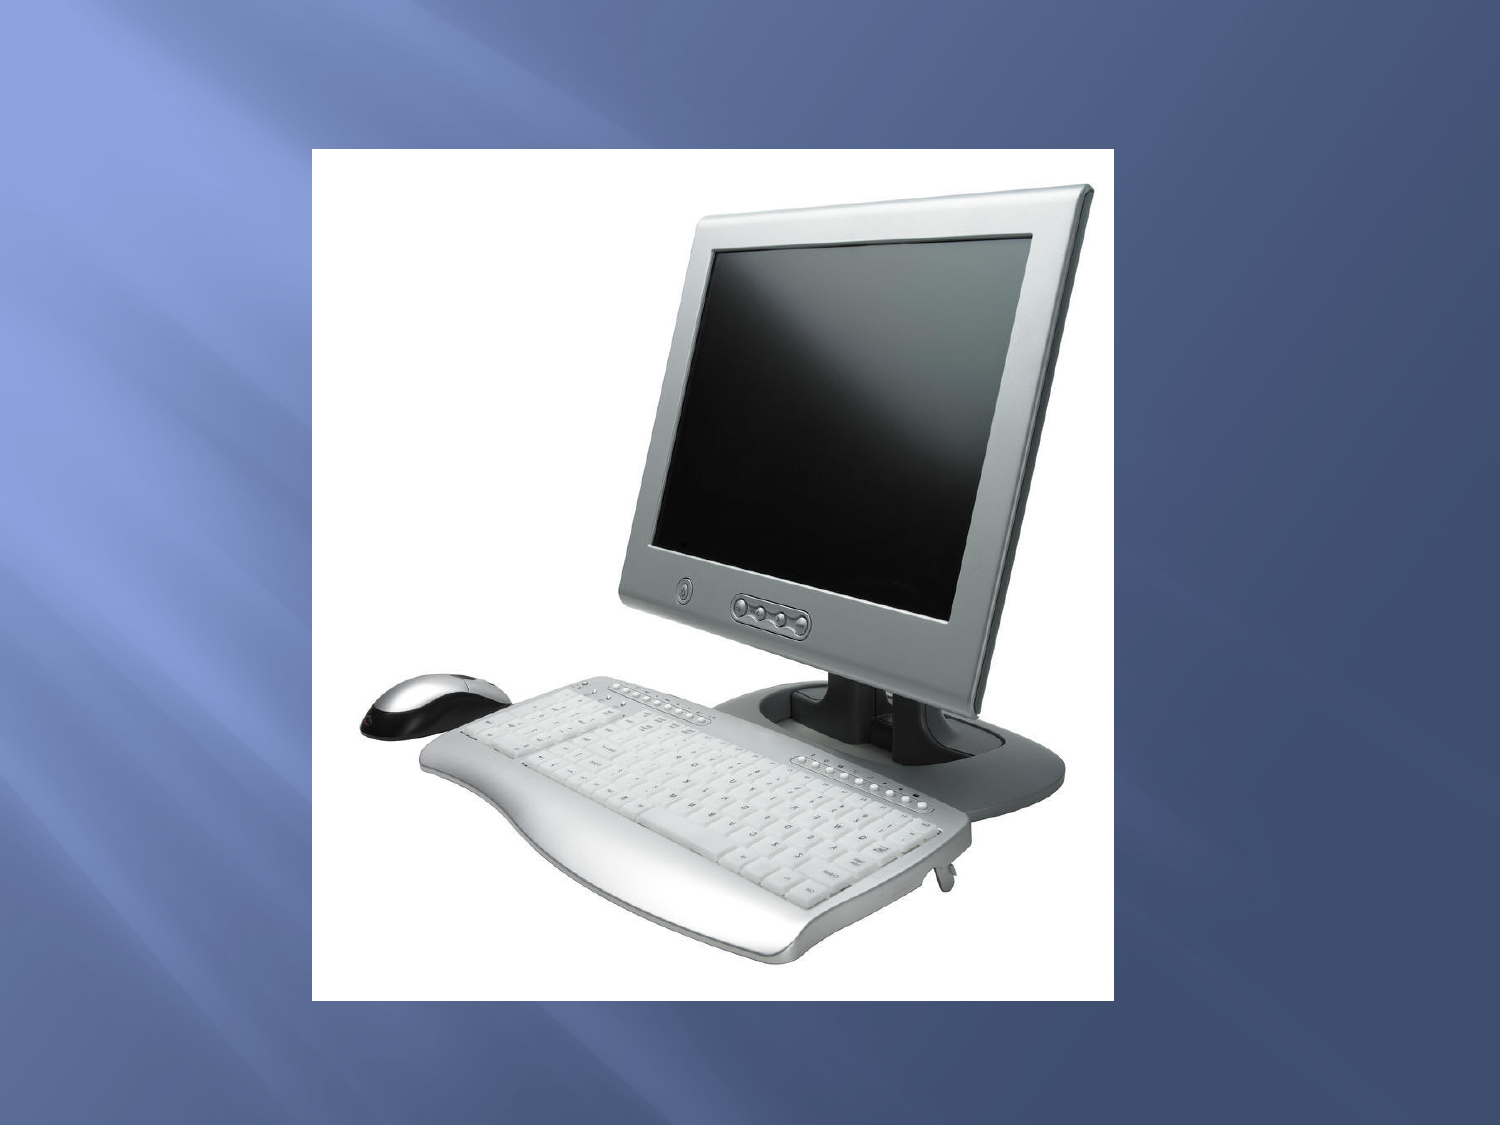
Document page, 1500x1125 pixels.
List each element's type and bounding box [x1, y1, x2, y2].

list [312, 149, 1115, 1001]
